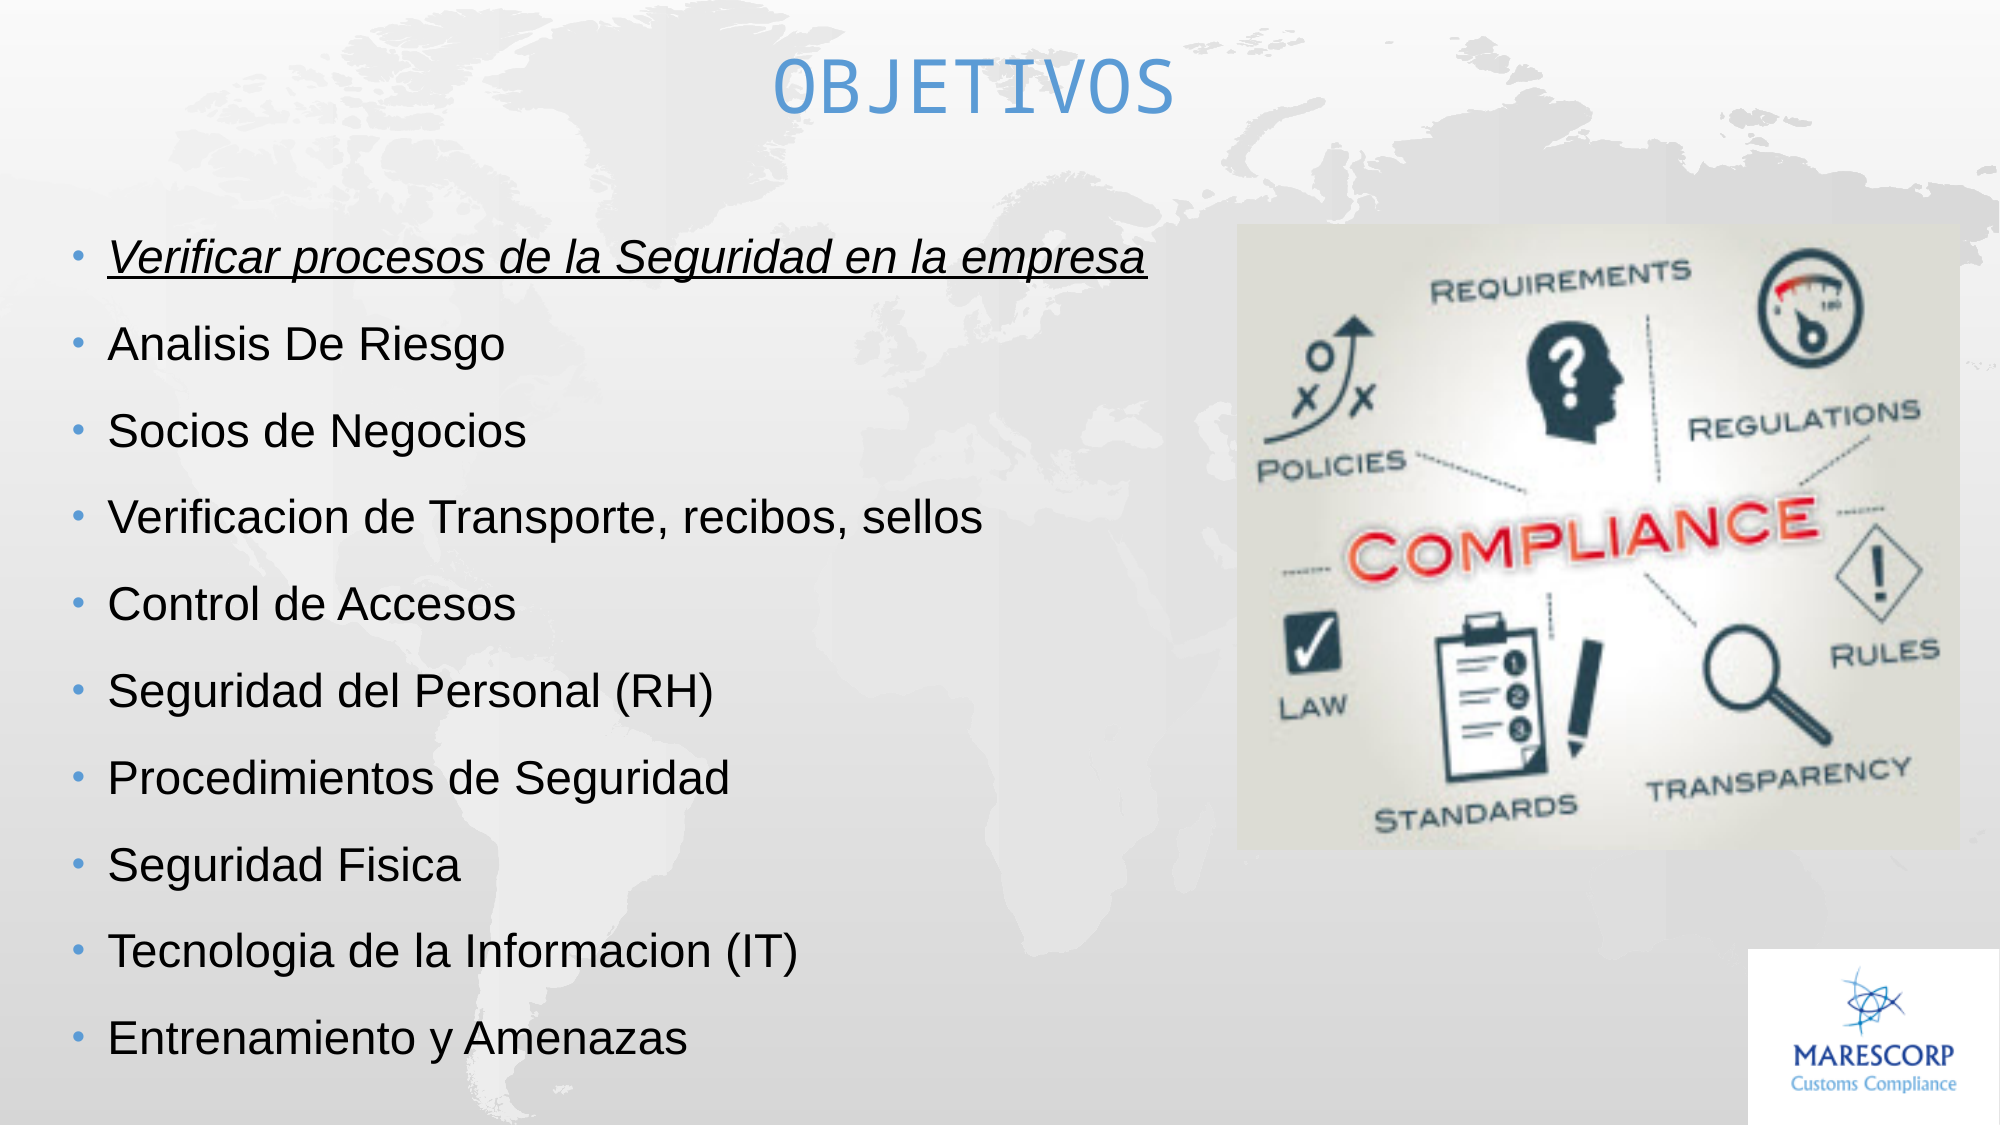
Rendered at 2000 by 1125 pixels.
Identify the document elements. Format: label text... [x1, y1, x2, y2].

picture [1748, 949, 2000, 1125]
list Verificar procesos de la Seguridad en la empresa Analisis De Riesgo Socios de Negocios Verificacion de Transporte, recibos, sellos Control de Accesos Seguridad del Personal (RH) Procedimientos de Seguridad Seguridad Fisica Tecnologia de la Informacion (IT) Entrenamiento y Amenazas [49, 224, 1275, 1075]
title OBJETIVOS [174, 37, 1775, 138]
picture [1237, 224, 1960, 850]
